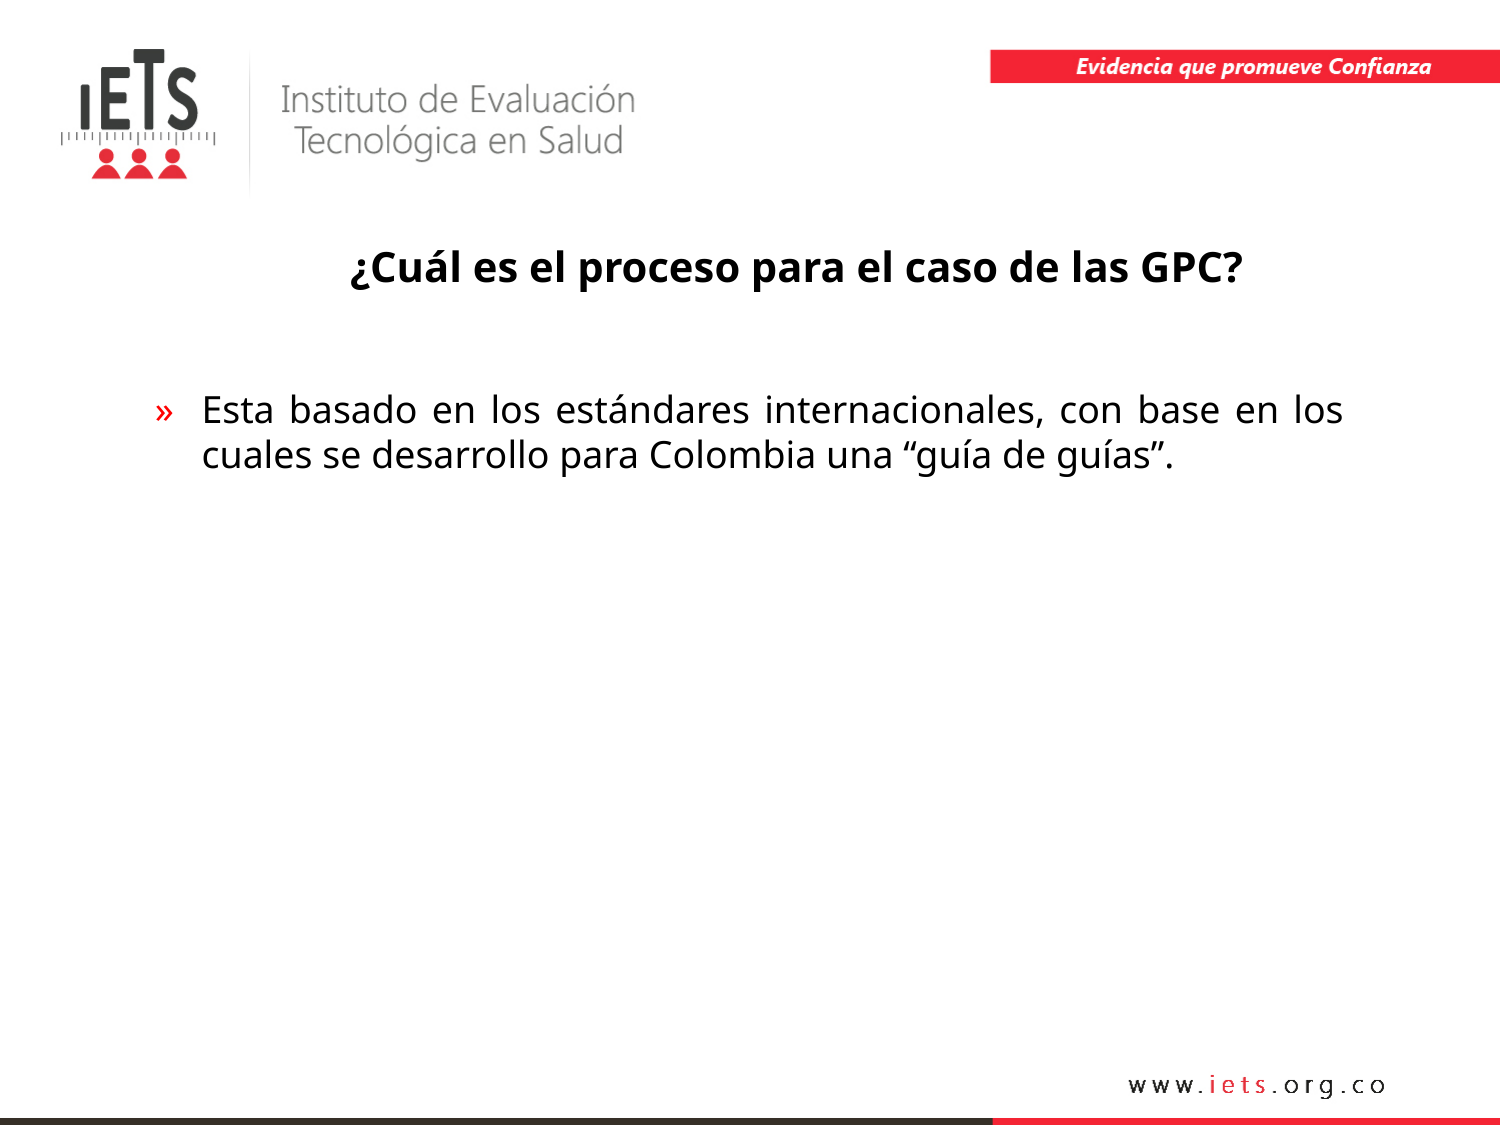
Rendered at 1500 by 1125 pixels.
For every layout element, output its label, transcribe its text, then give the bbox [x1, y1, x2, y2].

picture [0, 0, 1500, 1125]
text_box Esta basado en los estándares internacionales, con base en los cuales se desarrollo para Colombia una “guía de guías”. [140, 378, 1360, 484]
text_box ¿Cuál es el proceso para el caso de las GPC? [335, 233, 1500, 343]
